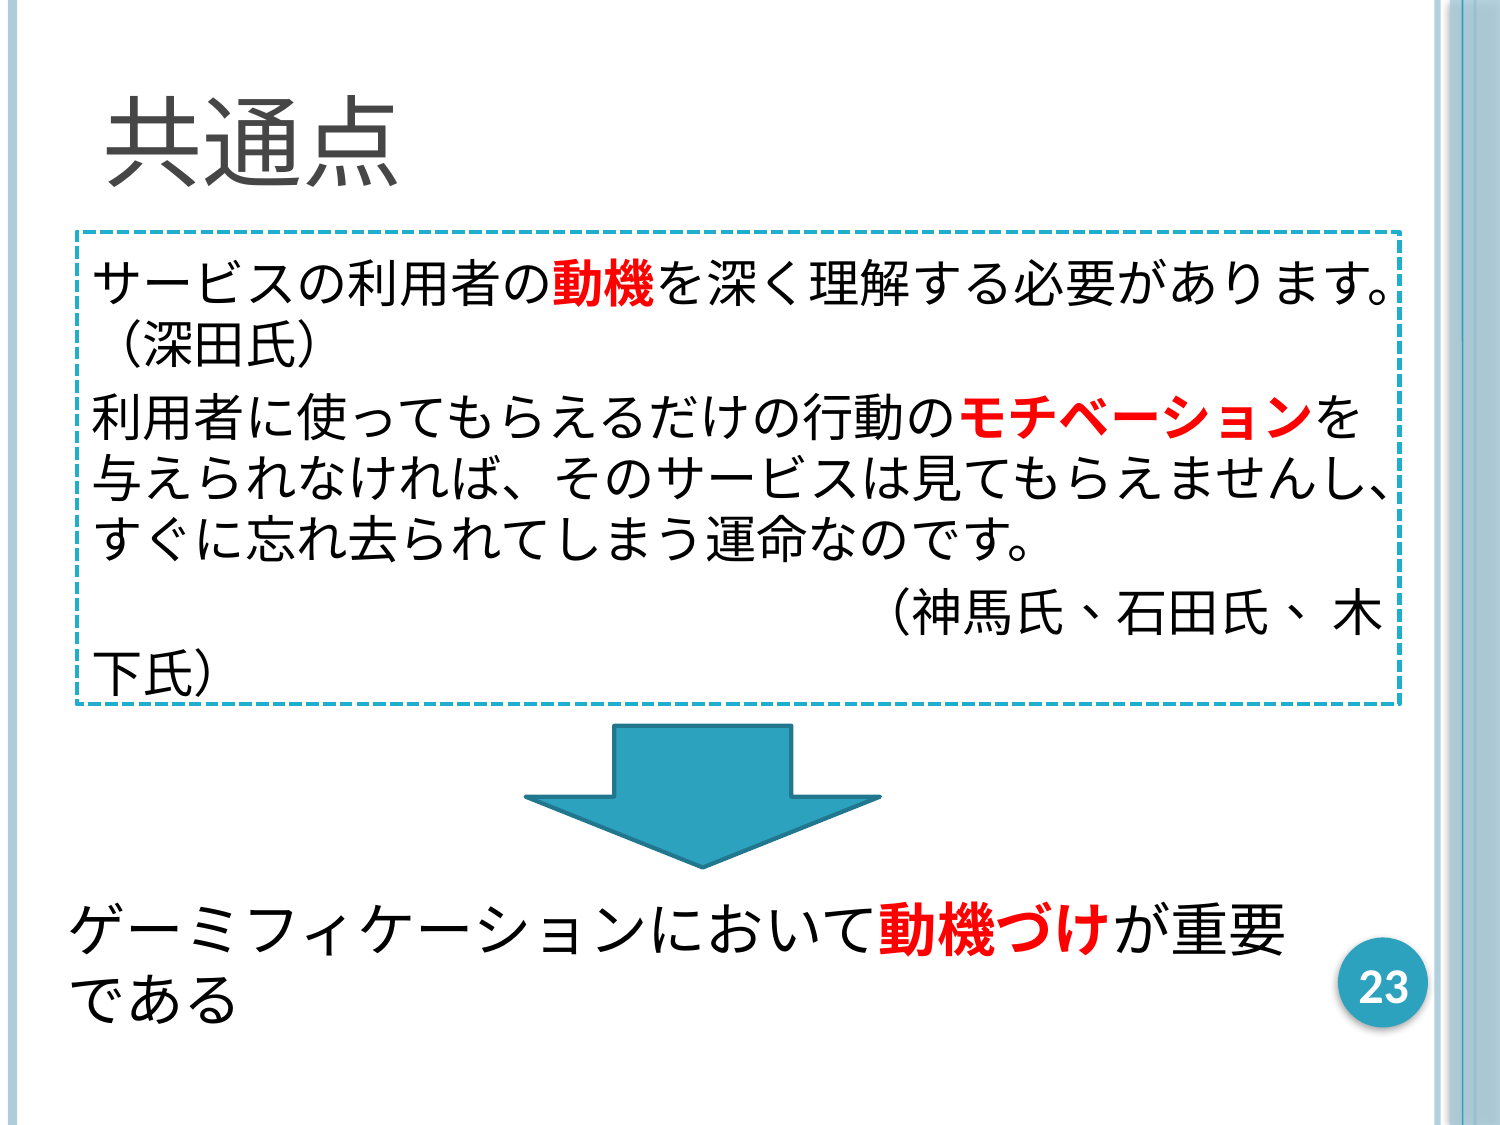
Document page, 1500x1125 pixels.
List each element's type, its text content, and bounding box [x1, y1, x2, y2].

text_box [523, 723, 883, 870]
title 共通点 [88, 42, 502, 207]
text_box ゲーミフィケーションにおいて動機づけが重要である [53, 885, 1353, 1041]
text_box [75, 230, 1402, 706]
slide_number 23 [1353, 940, 1434, 1027]
list サービスの利用者の動機を深く理解する必要があります。（深田氏） 利用者に使ってもらえるだけの行動のモチベーションを与えられなければ、そのサービスは見てもらえませんし、すぐに忘れ去られてしまう運命なのです。 （神馬氏、石田氏、 木下氏） [76, 243, 1414, 716]
